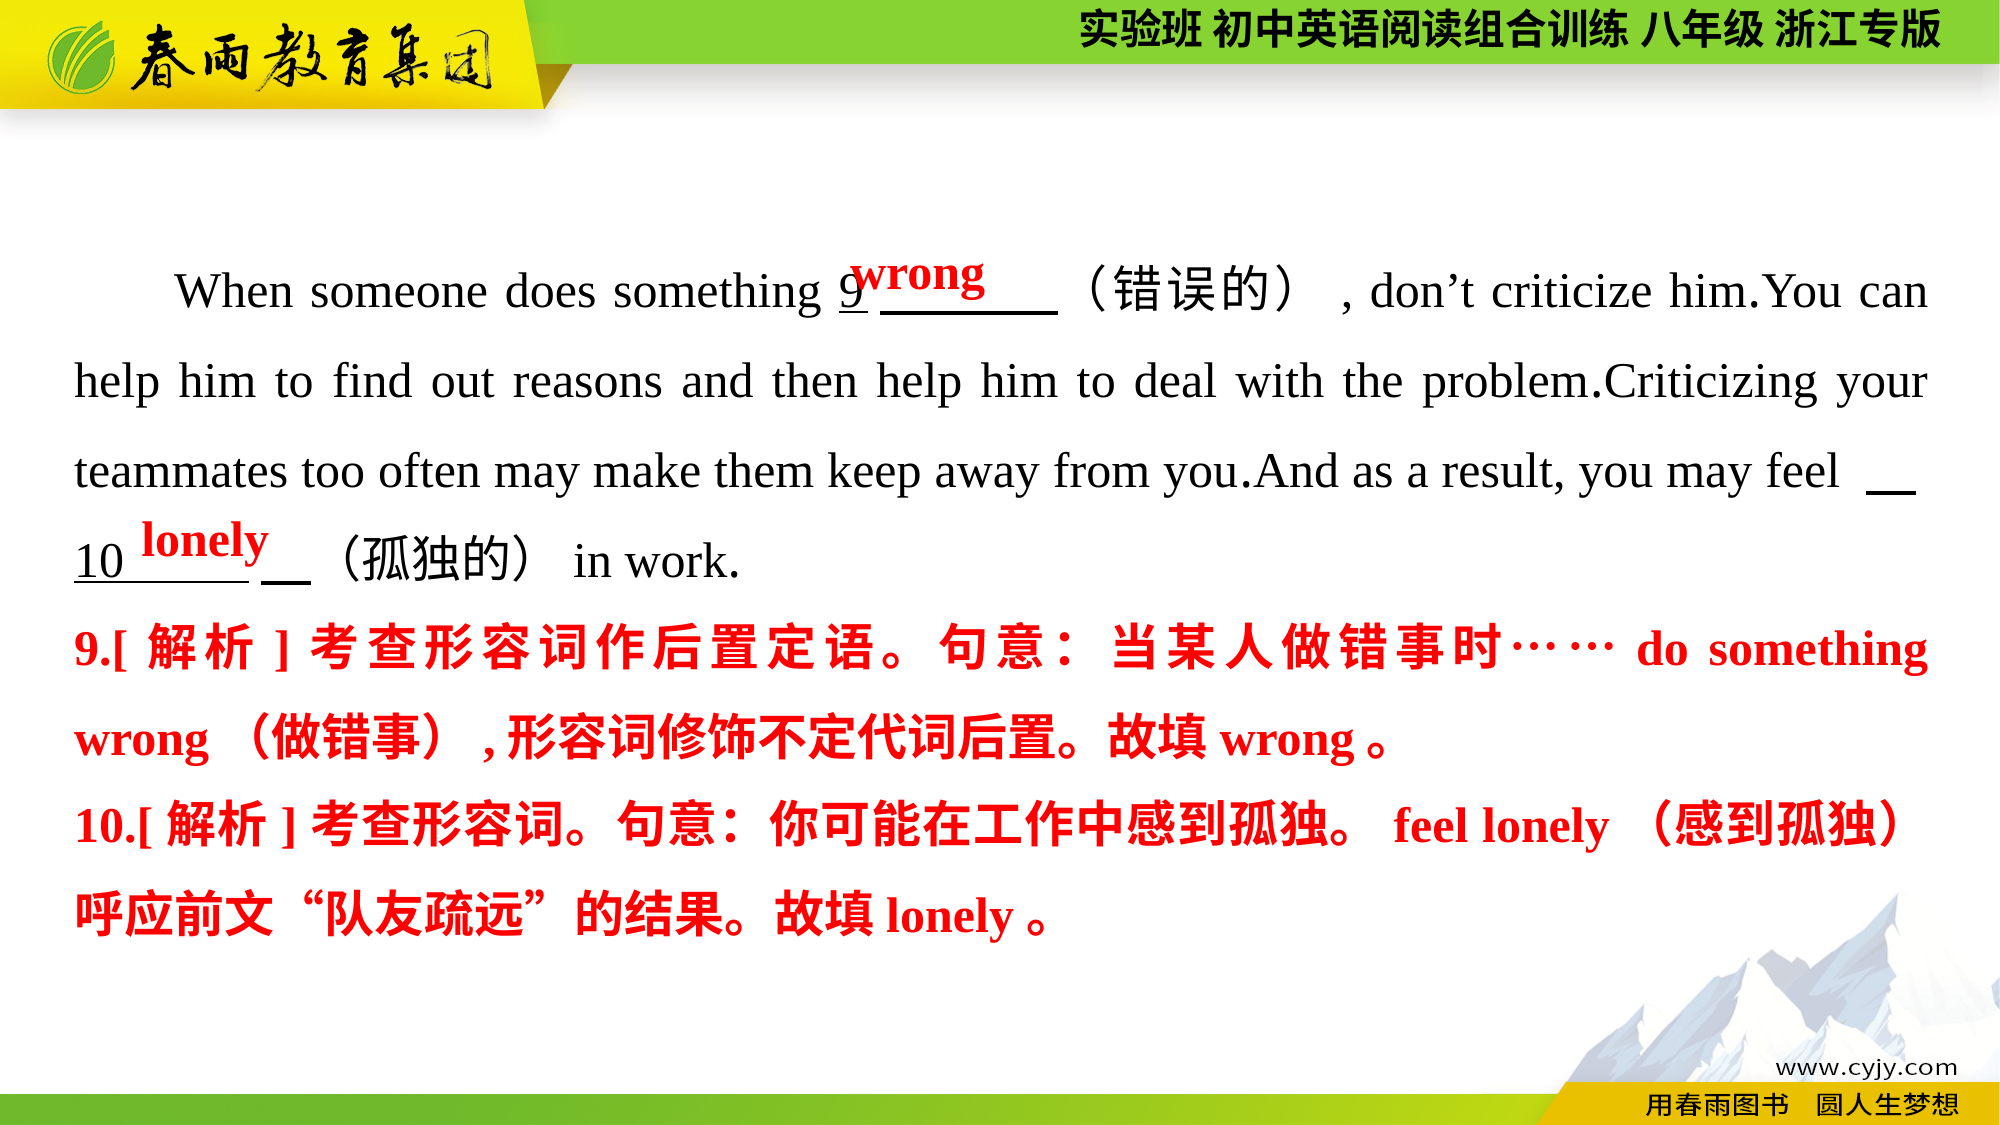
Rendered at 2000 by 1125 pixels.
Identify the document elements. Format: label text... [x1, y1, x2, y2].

picture [0, 0, 2000, 1125]
text_box 10.[解析]考查形容词。句意：你可能在工作中感到孤独。feel lonely（感到孤独）呼应前文“队友疏远”的结果。故填lonely。 [59, 755, 1944, 950]
list When someone does something 9 （错误的）, don’t criticize him.You can help him to find out reasons and then help him to deal with the problem.Criticizing your teammates too often may make them keep away from you.And as a result, you may feel 10 （孤独的）in work. [59, 219, 1944, 577]
text_box lonely [126, 498, 285, 574]
text_box wrong [835, 231, 1001, 307]
text_box 9.[解析]考查形容词作后置定语。句意：当某人做错事时……do something wrong（做错事）,形容词修饰不定代词后置。故填wrong。 [59, 577, 1944, 755]
